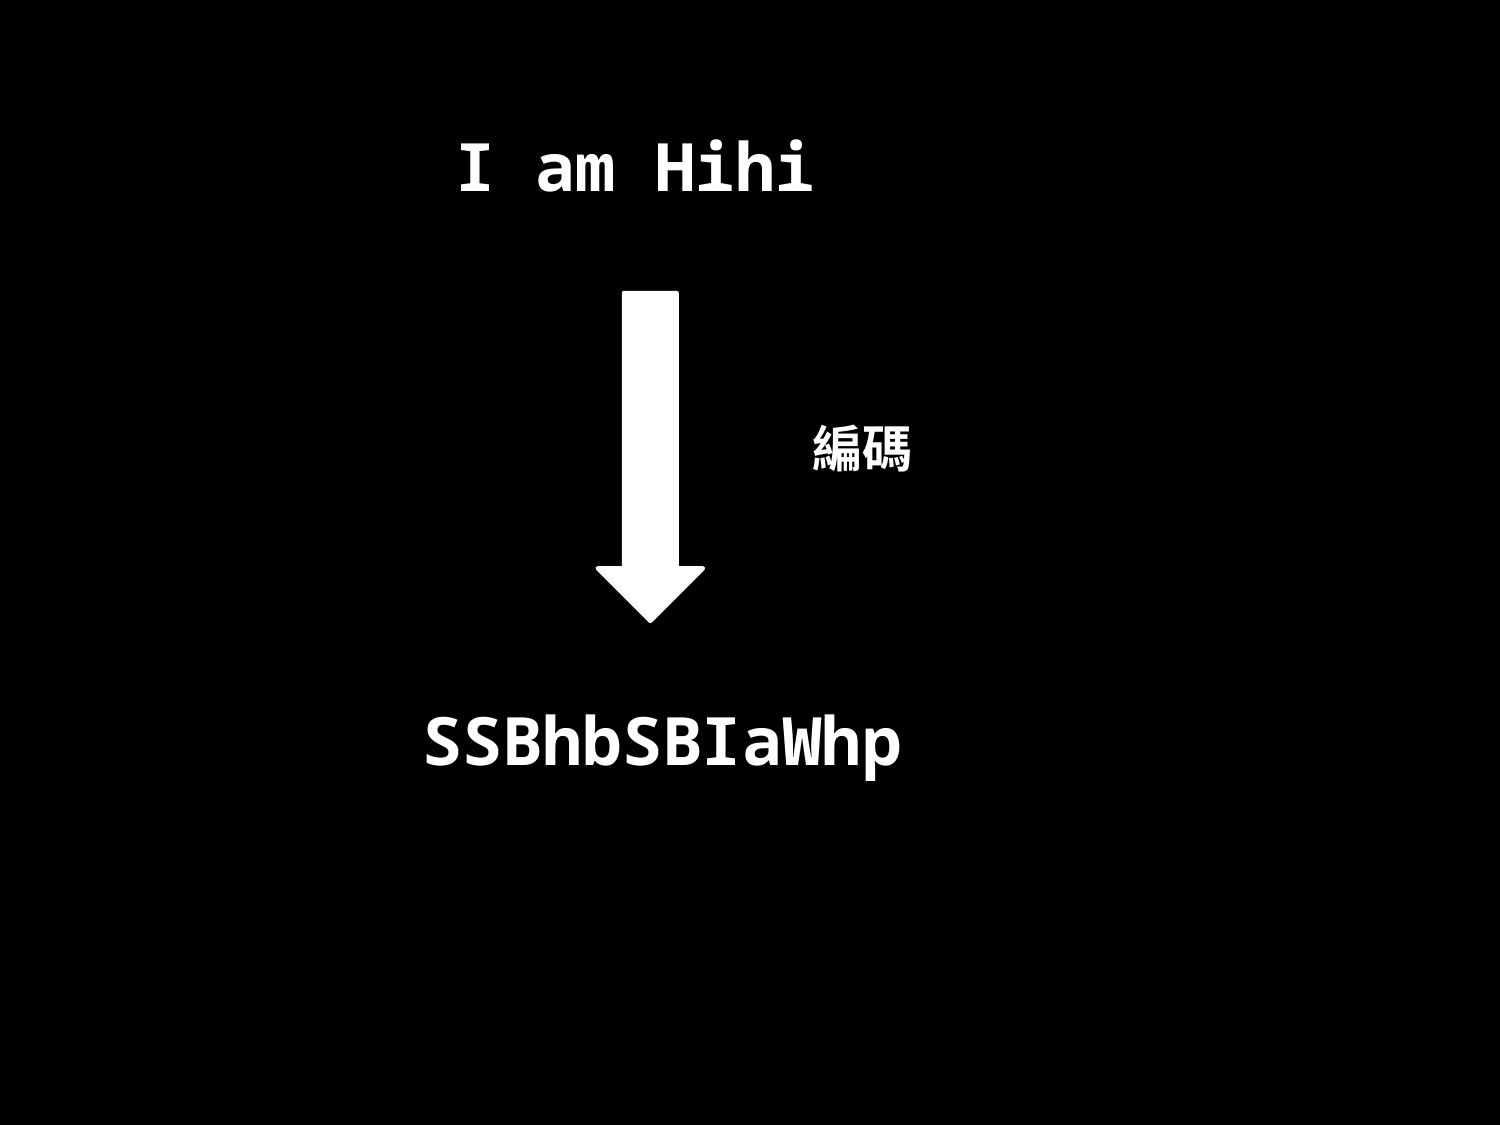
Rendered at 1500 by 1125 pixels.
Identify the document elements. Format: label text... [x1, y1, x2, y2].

text_box [595, 290, 705, 624]
text_box SSBhbSBIaWhp [407, 691, 918, 787]
text_box I am Hihi [440, 117, 831, 212]
text_box 編碼 [797, 410, 928, 485]
